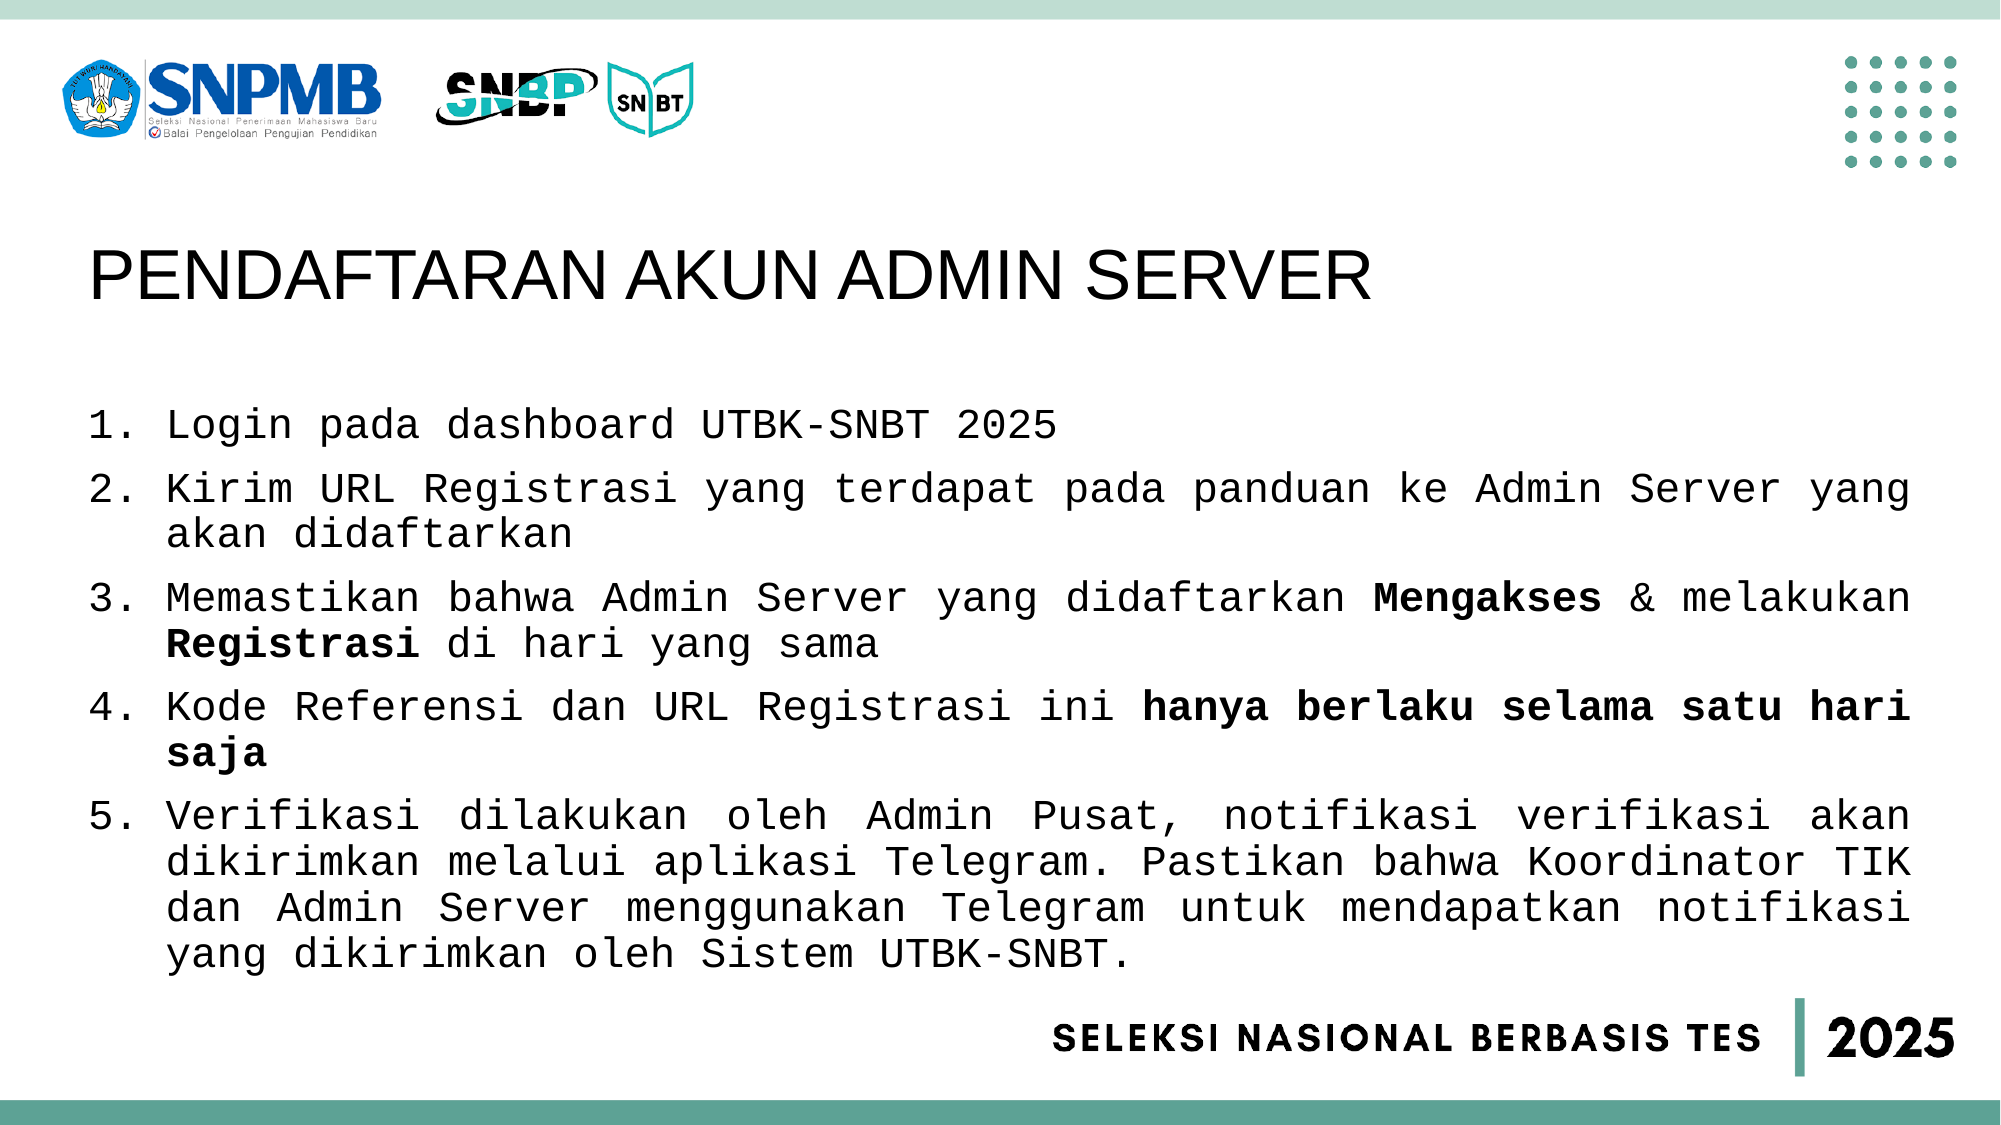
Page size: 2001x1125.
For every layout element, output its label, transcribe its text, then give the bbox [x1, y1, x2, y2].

title PENDAFTARAN AKUN ADMIN SERVER [68, 209, 1932, 335]
picture [0, 0, 2001, 1125]
list Login pada dashboard UTBK-SNBT 2025 Kirim URL Registrasi yang terdapat pada panduan ke Admin Server yang akan didaftarkan Memastikan bahwa Admin Server yang didaftarkan Mengakses & melakukan Registrasi di hari yang sama Kode Referensi dan URL Registrasi ini hanya berlaku selama satu hari saja Verifikasi dilakukan oleh Admin Pusat, notifikasi verifikasi akan dikirimkan melalui aplikasi Telegram. Pastikan bahwa Koordinator TIK dan Admin Server menggunakan Telegram untuk mendapatkan notifikasi yang dikirimkan oleh Sistem UTBK-SNBT. [68, 381, 1932, 1000]
